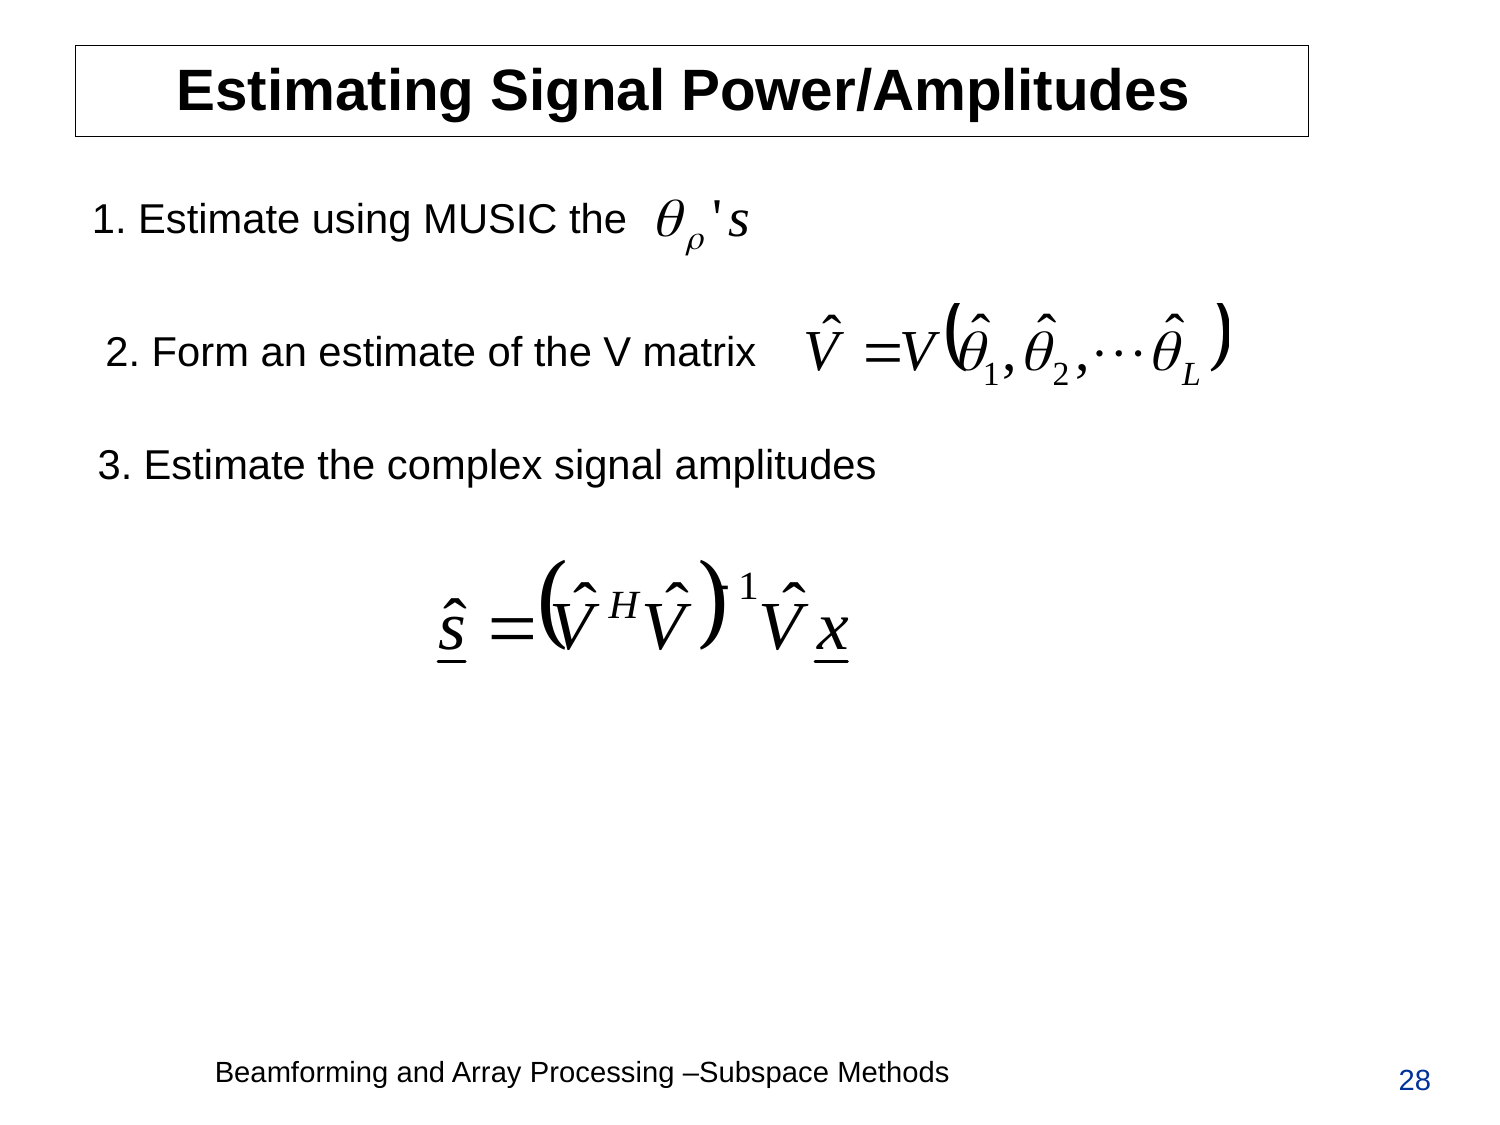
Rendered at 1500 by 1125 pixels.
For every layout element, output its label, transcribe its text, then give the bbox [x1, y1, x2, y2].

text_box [648, 181, 761, 269]
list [799, 303, 1230, 396]
text_box 2. Form an estimate of the V matrix [90, 308, 786, 384]
slide_number 28 [1207, 1055, 1447, 1102]
text_box 3. Estimate the complex signal amplitudes [82, 430, 892, 495]
list [54, 272, 1447, 374]
title Estimating Signal Power/Amplitudes [75, 45, 1309, 137]
text_box 1. Estimate using MUSIC the [28, 184, 644, 249]
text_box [426, 551, 861, 678]
